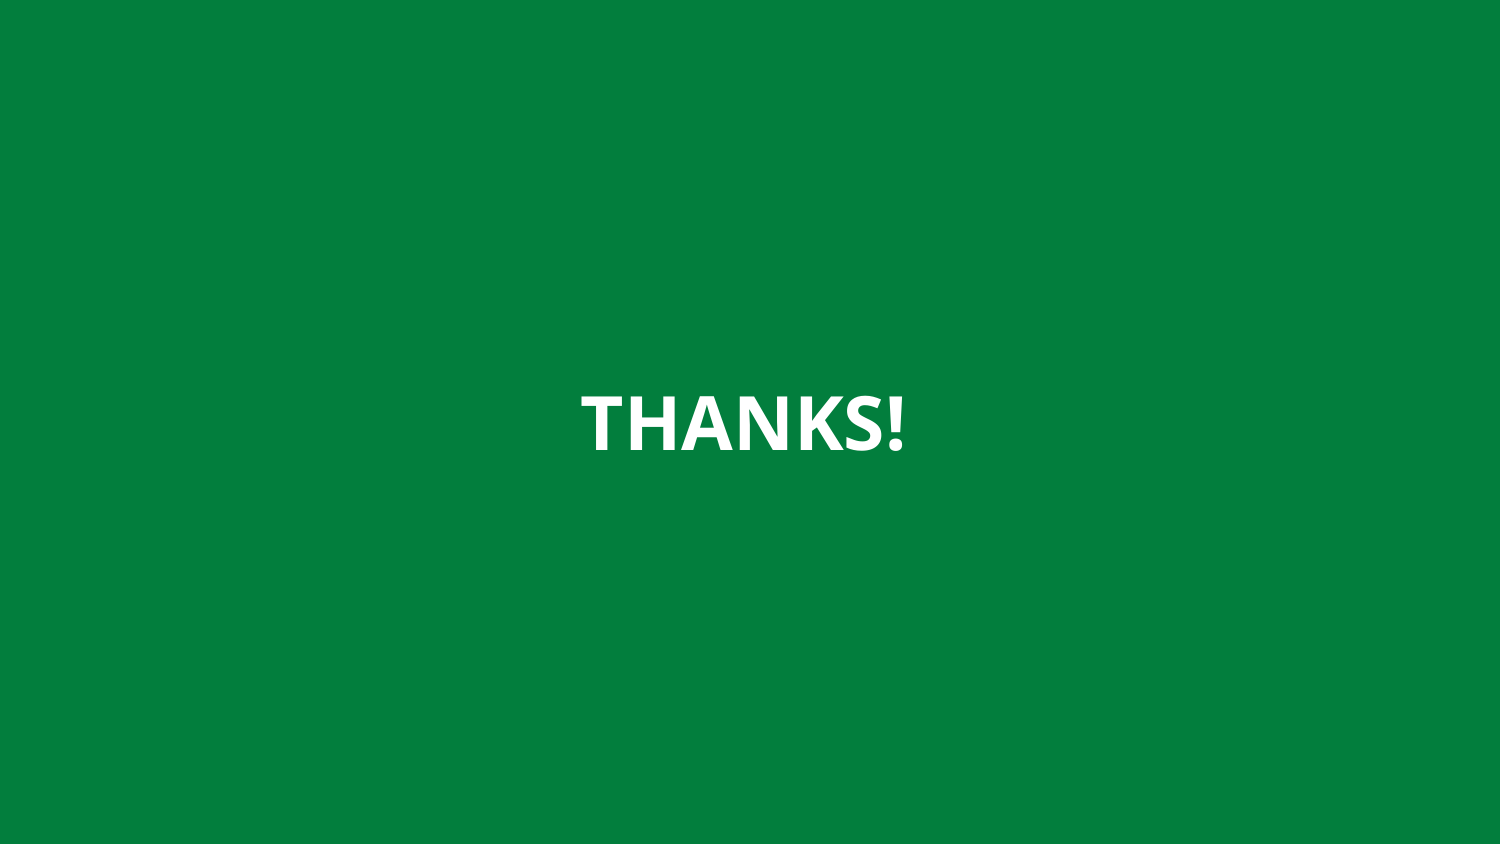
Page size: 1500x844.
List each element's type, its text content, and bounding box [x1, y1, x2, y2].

text_box THANKS! [566, 368, 951, 474]
